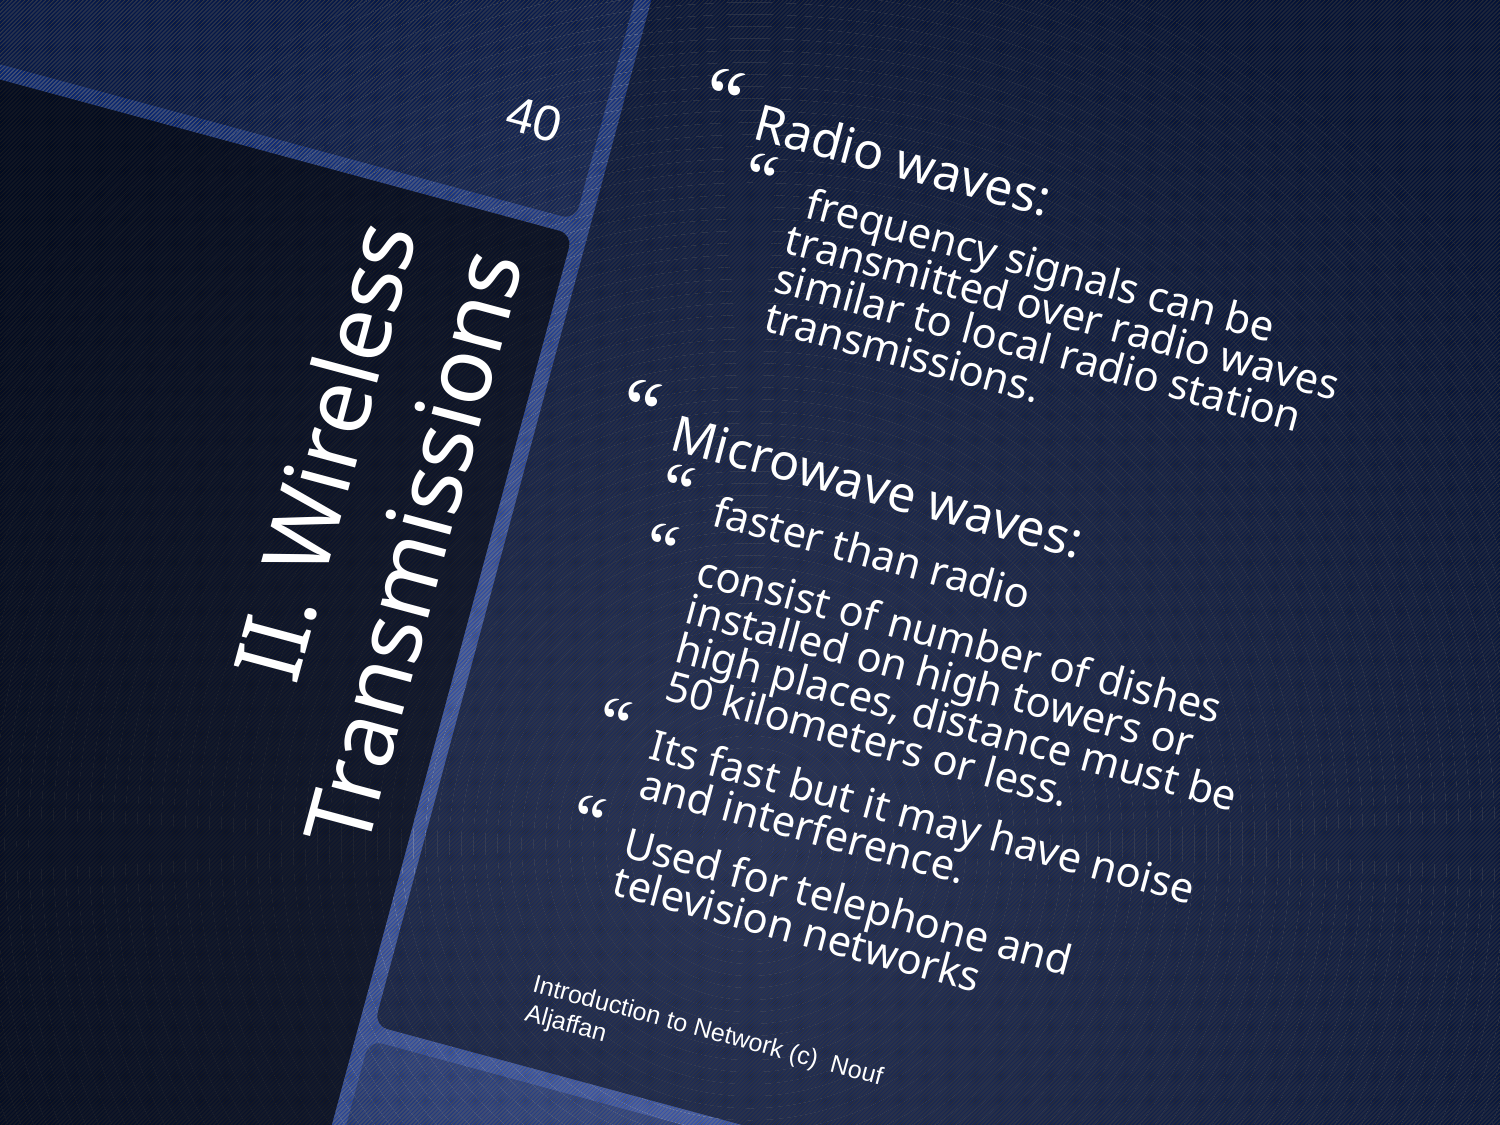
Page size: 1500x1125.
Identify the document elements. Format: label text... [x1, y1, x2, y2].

title II. Wireless Transmissions [69, 181, 554, 1056]
footer Introduction to Network (c) Nouf Aljaffan [508, 963, 903, 1123]
slide_number 40 [206, 1, 585, 157]
list Radio waves: frequency signals can be transmitted over radio waves similar to local radio station transmissions. Microwave waves: faster than radio consist of number of dishes installed on high towers or high places, distance must be 50 kilometers or less. Its fast but it may have noise and interference. Used for telephone and television networks [475, 72, 1430, 1076]
